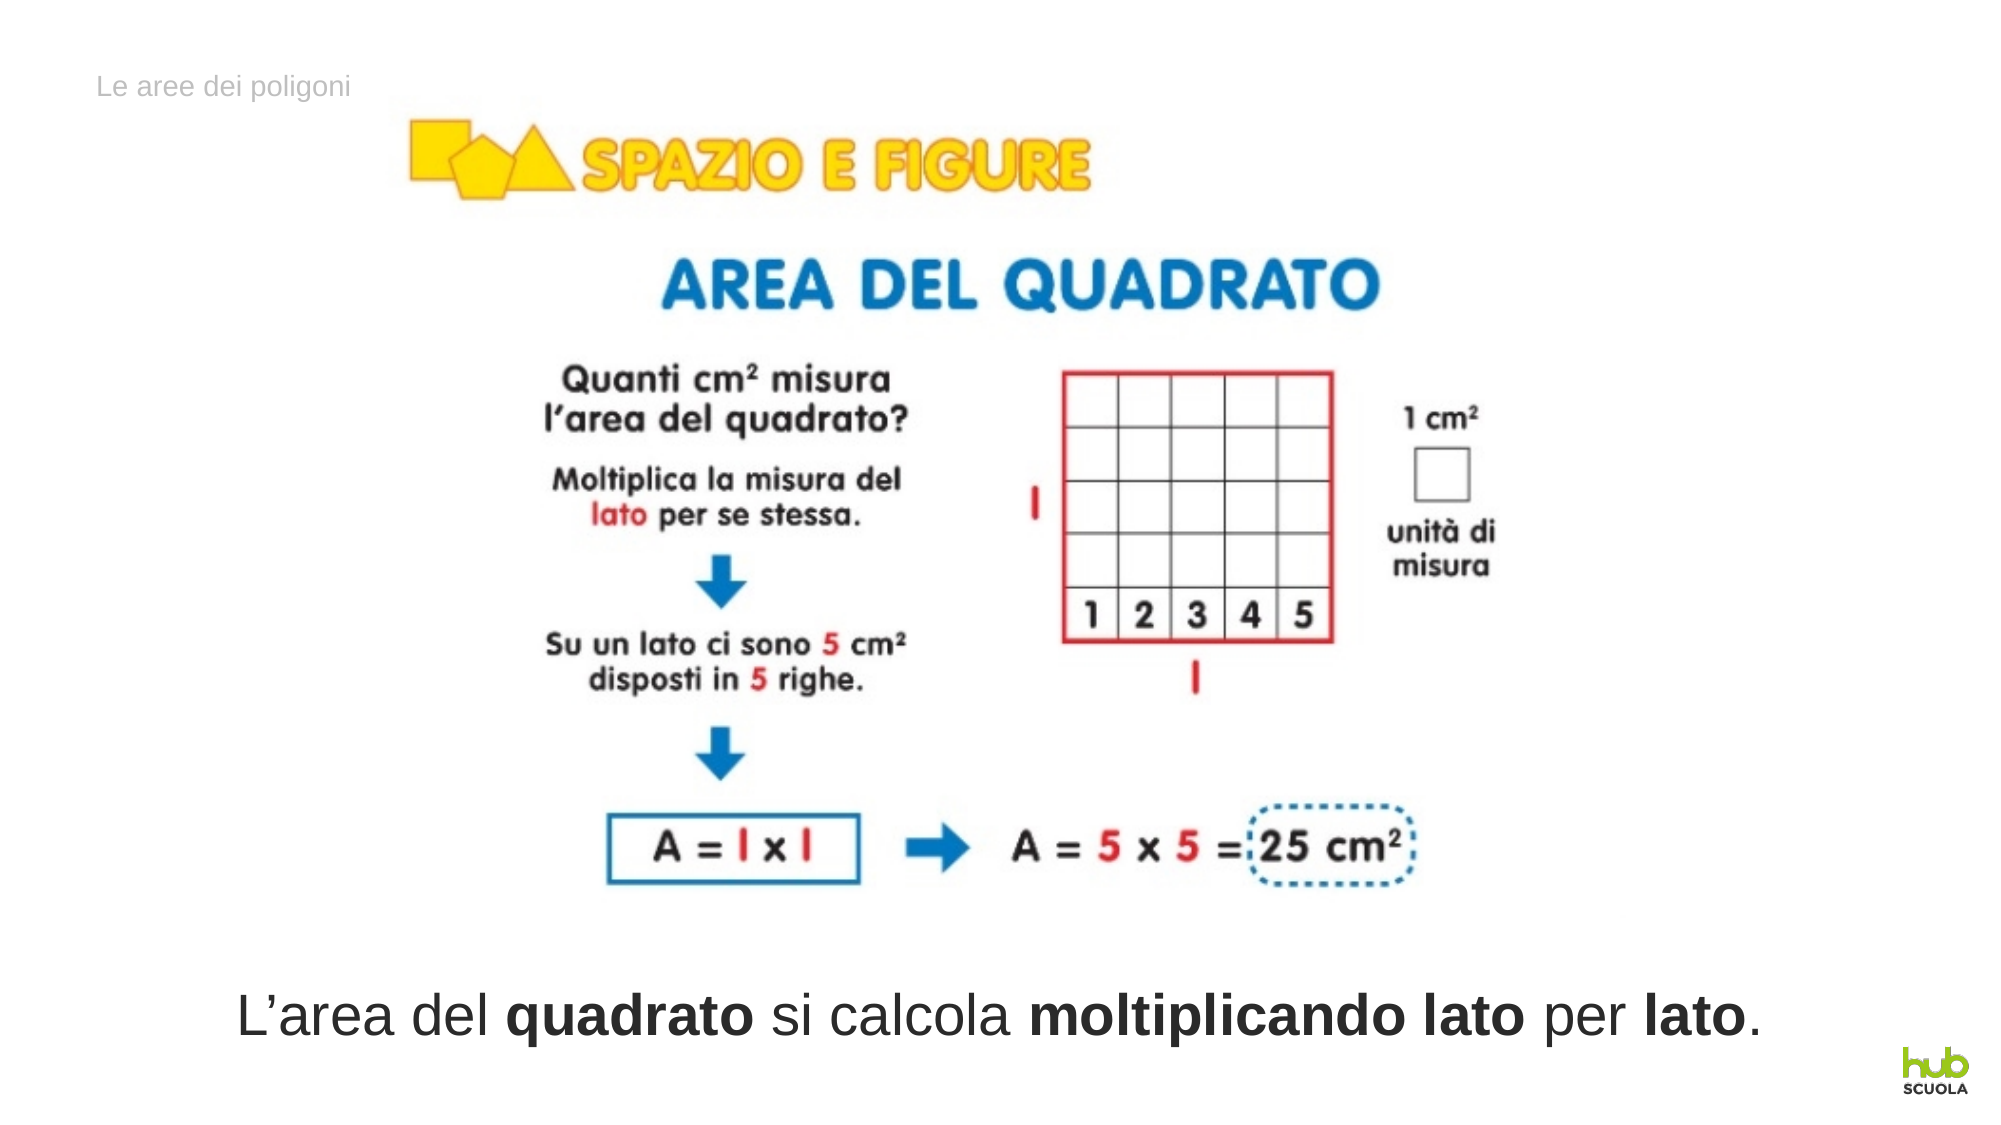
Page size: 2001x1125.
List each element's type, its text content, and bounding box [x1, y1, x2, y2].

text_box L’area del quadrato si calcola moltiplicando lato per lato. [173, 933, 1827, 1047]
text_box Le aree dei poligoni [88, 66, 327, 102]
picture [1903, 1046, 1969, 1095]
picture [328, 66, 1671, 918]
